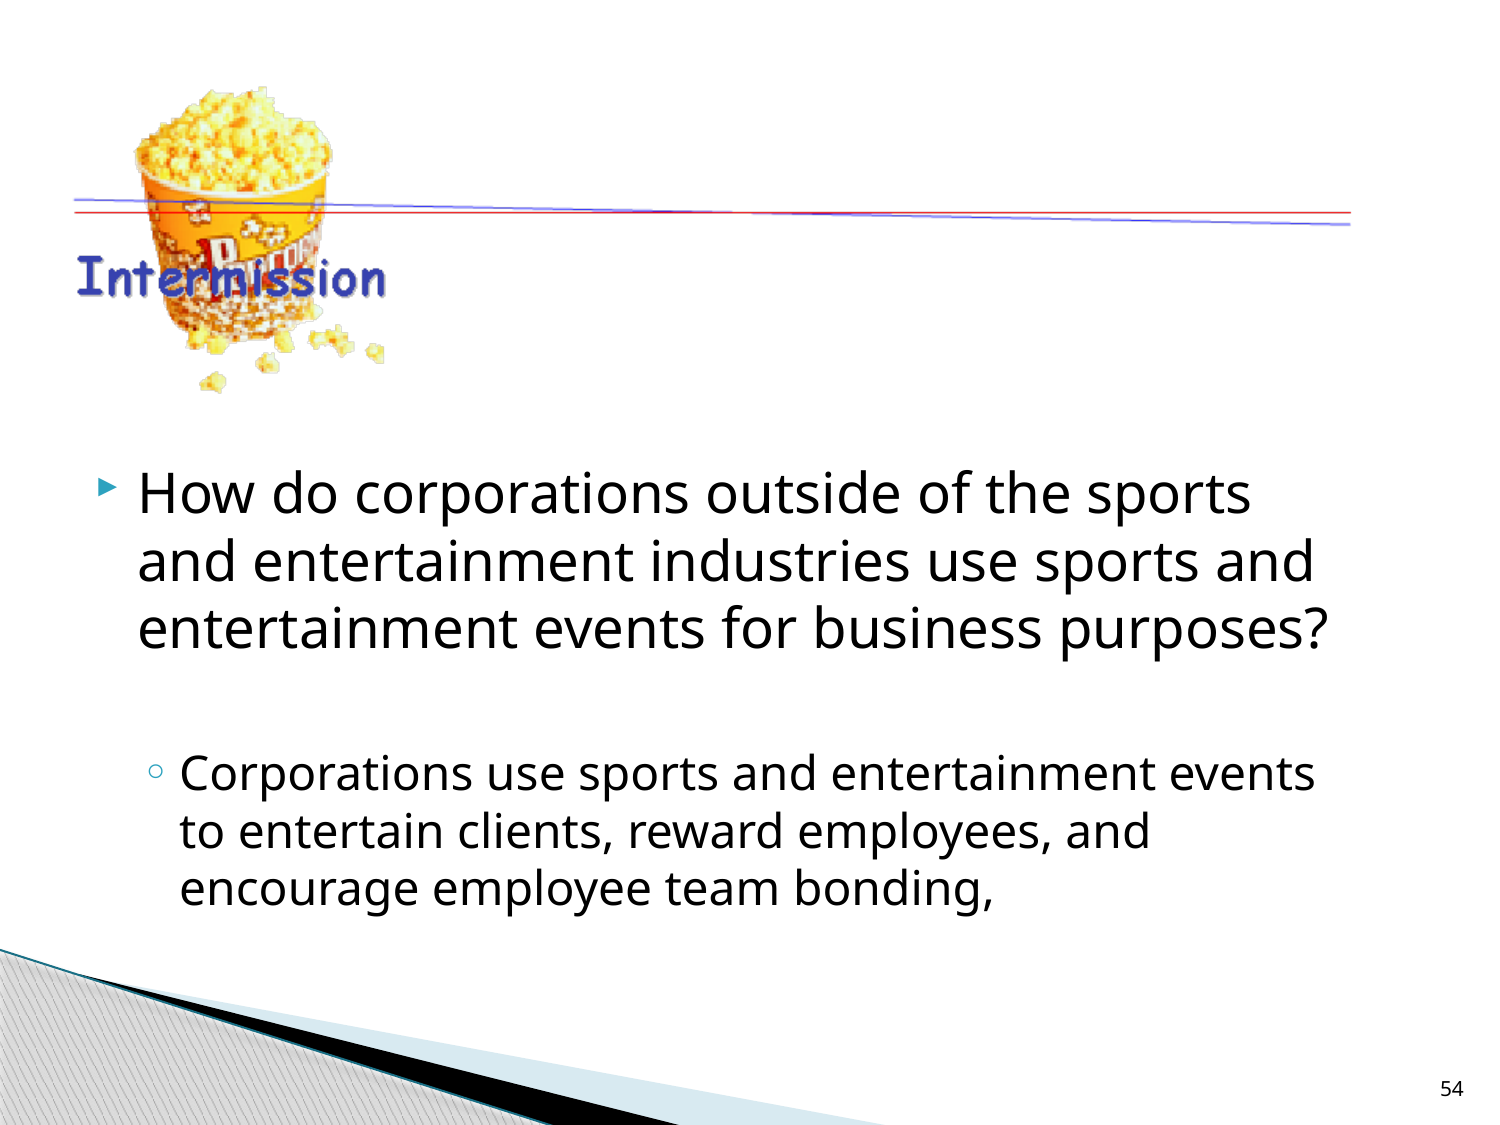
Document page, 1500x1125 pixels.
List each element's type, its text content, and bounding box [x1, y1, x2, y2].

picture [62, 74, 1352, 451]
slide_number 54 [1418, 1051, 1479, 1112]
list How do corporations outside of the sports and entertainment industries use sports and entertainment events for business purposes? Corporations use sports and entertainment events to entertain clients, reward employees, and encourage employee team bonding, [62, 450, 1375, 963]
